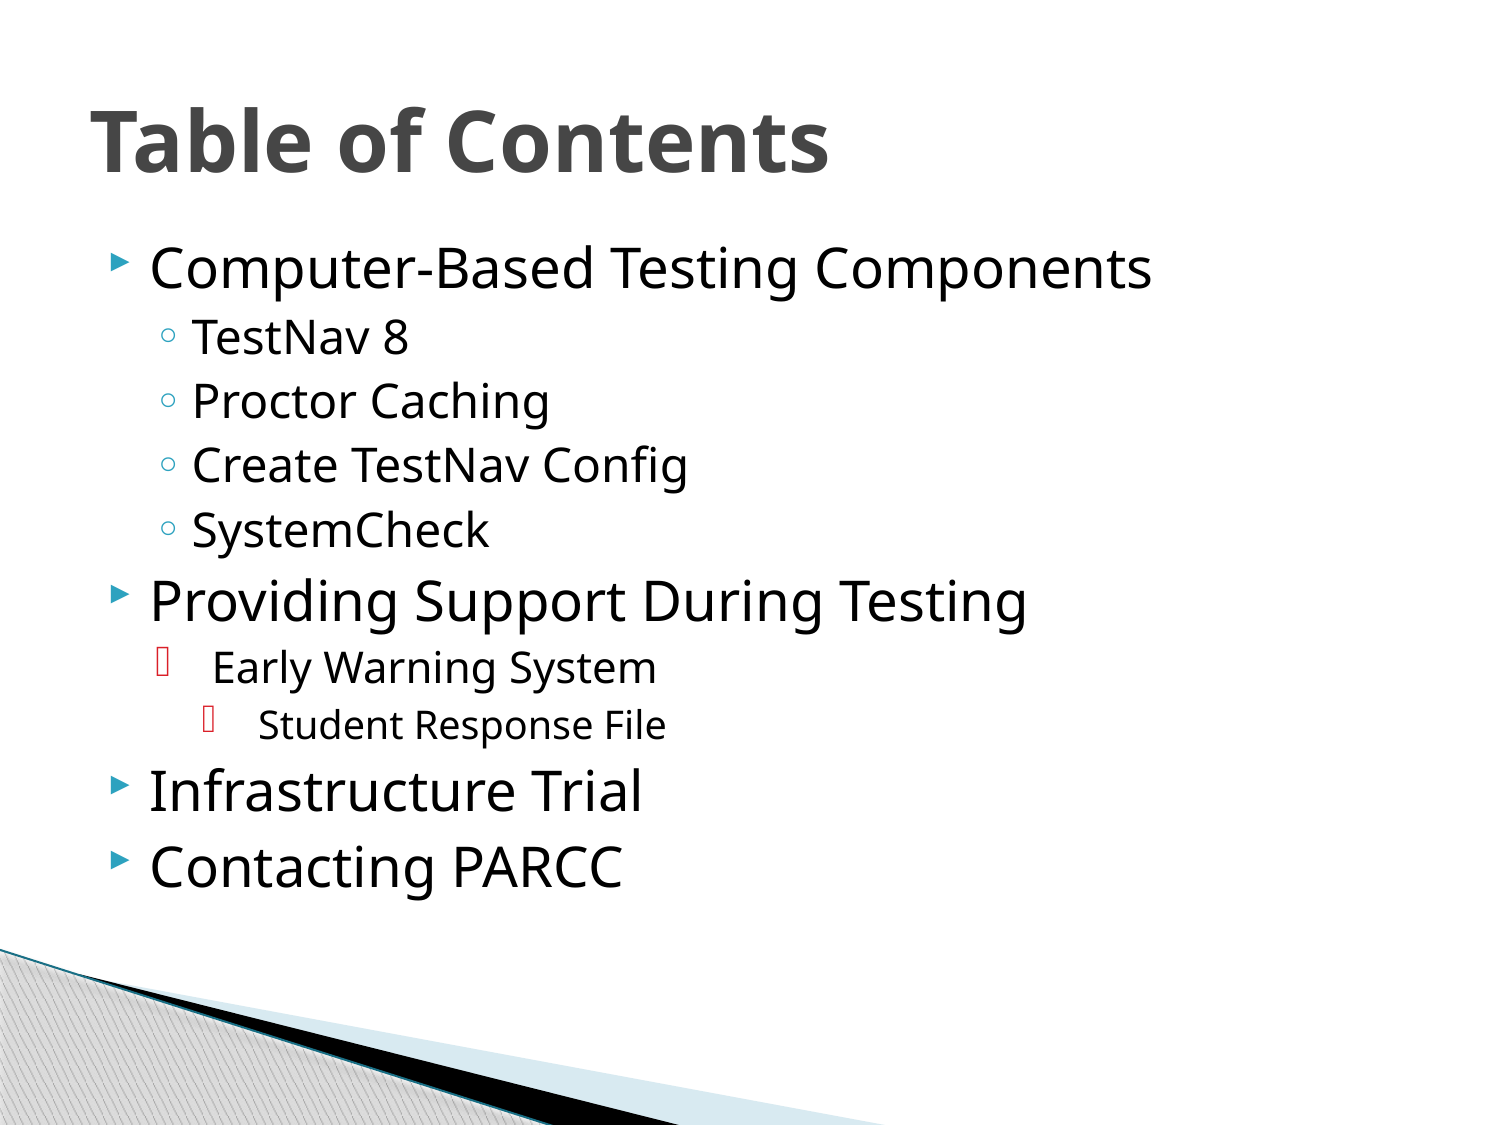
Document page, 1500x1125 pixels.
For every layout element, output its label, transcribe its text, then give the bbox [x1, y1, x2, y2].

title Table of Contents [75, 45, 1425, 233]
list Computer-Based Testing Components TestNav 8 Proctor Caching Create TestNav Config SystemCheck Providing Support During Testing Early Warning System Student Response File Infrastructure Trial Contacting PARCC [75, 233, 1425, 1005]
